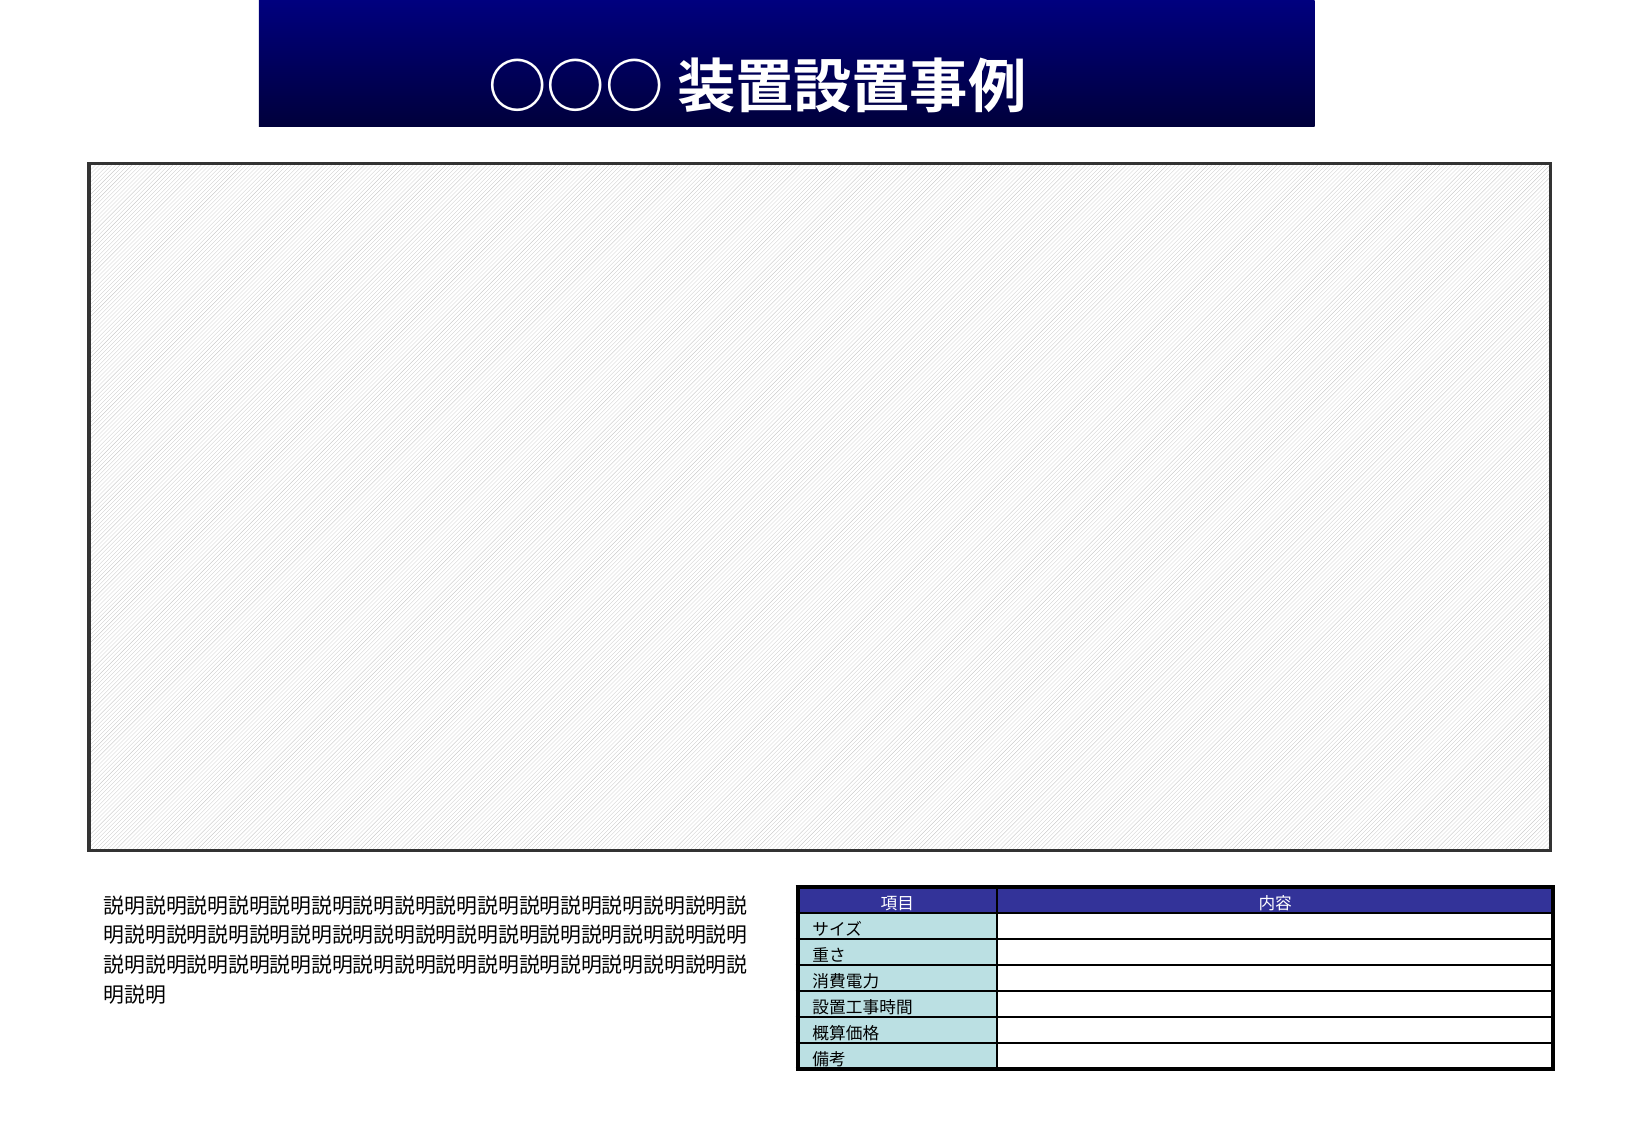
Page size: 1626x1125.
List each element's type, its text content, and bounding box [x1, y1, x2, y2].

table_cell 重さ [800, 940, 996, 964]
table_cell 概算価格 [800, 1018, 996, 1042]
table_cell 消費電力 [800, 966, 996, 990]
table_cell [998, 940, 1551, 964]
table_cell [998, 966, 1551, 990]
table_header 項目 [800, 889, 996, 912]
table_cell サイズ [800, 914, 996, 938]
table_cell 備考 [800, 1044, 996, 1067]
table_header 内容 [998, 889, 1551, 912]
text_box ○○○装置設置事例 [258, 0, 1315, 127]
table_cell [998, 1018, 1551, 1042]
text_box 説明説明説明説明説明説明説明説明説明説明説明説明説明説明説明説明説明説明説明説明説明説明説明説明説明説明説明説明説明説明説明説明説明説明説明説明説明説明説明説明説明説明説明説明説明説明説明説明 [88, 879, 776, 1015]
table_cell 設置工事時間 [800, 992, 996, 1016]
table_cell [998, 1044, 1551, 1067]
table_cell [998, 914, 1551, 938]
table_cell [998, 992, 1551, 1016]
text_box [88, 163, 1551, 851]
